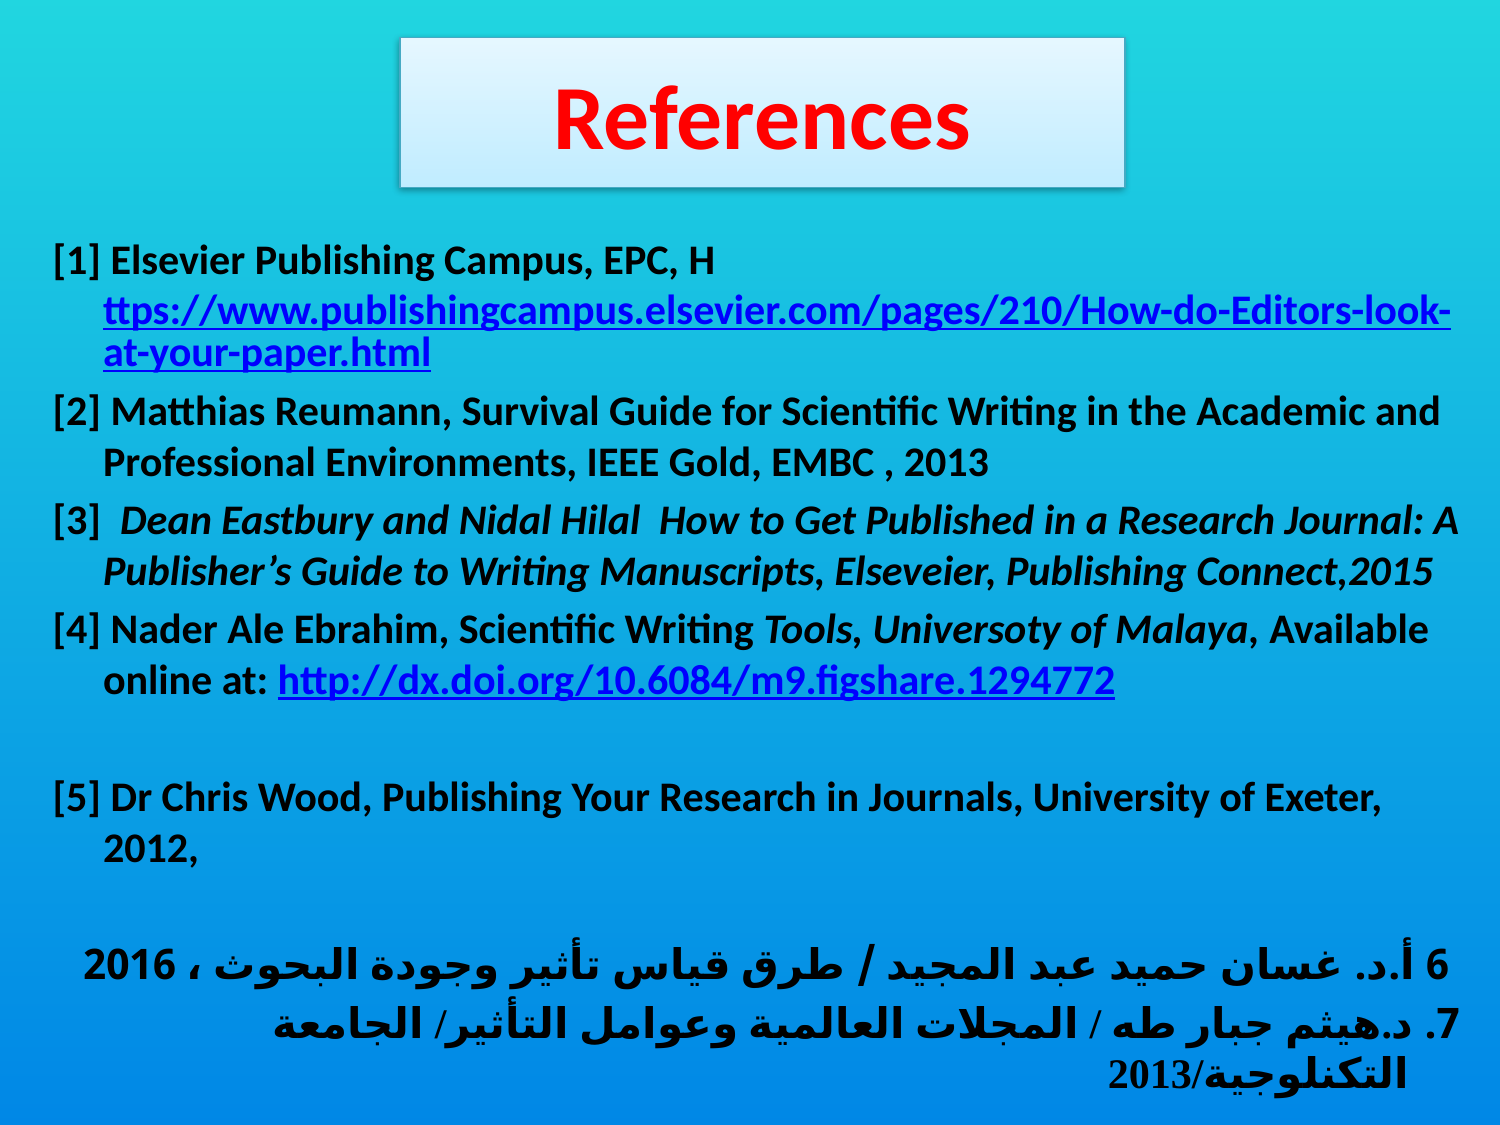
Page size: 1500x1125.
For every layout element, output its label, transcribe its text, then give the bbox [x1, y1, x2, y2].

title References [399, 37, 1126, 188]
list [1] Elsevier Publishing Campus, EPC, Https://www.publishingcampus.elsevier.com/pages/210/How-do-Editors-look-at-your-paper.html [2] Matthias Reumann, Survival Guide for Scientific Writing in the Academic and Professional Environments, IEEE Gold, EMBC , 2013 [3] Dean Eastbury and Nidal Hilal How to Get Published in a Research Journal: A Publisher’s Guide to Writing Manuscripts, Elseveier, Publishing Connect,2015 [4] Nader Ale Ebrahim, Scientific Writing Tools, Universoty of Malaya, Available online at: http://dx.doi.org/10.6084/m9.figshare.1294772 [5] Dr Chris Wood, Publishing Your Research in Journals, University of Exeter, 2012, 6 أ.د. غسان حميد عبد المجيد / طرق قياس تأثير وجودة البحوث ، 2016 7. د.هيثم جبار طه / المجلات العالمية وعوامل التأثير/ الجامعة التكنلوجية/2013 [37, 224, 1475, 1125]
